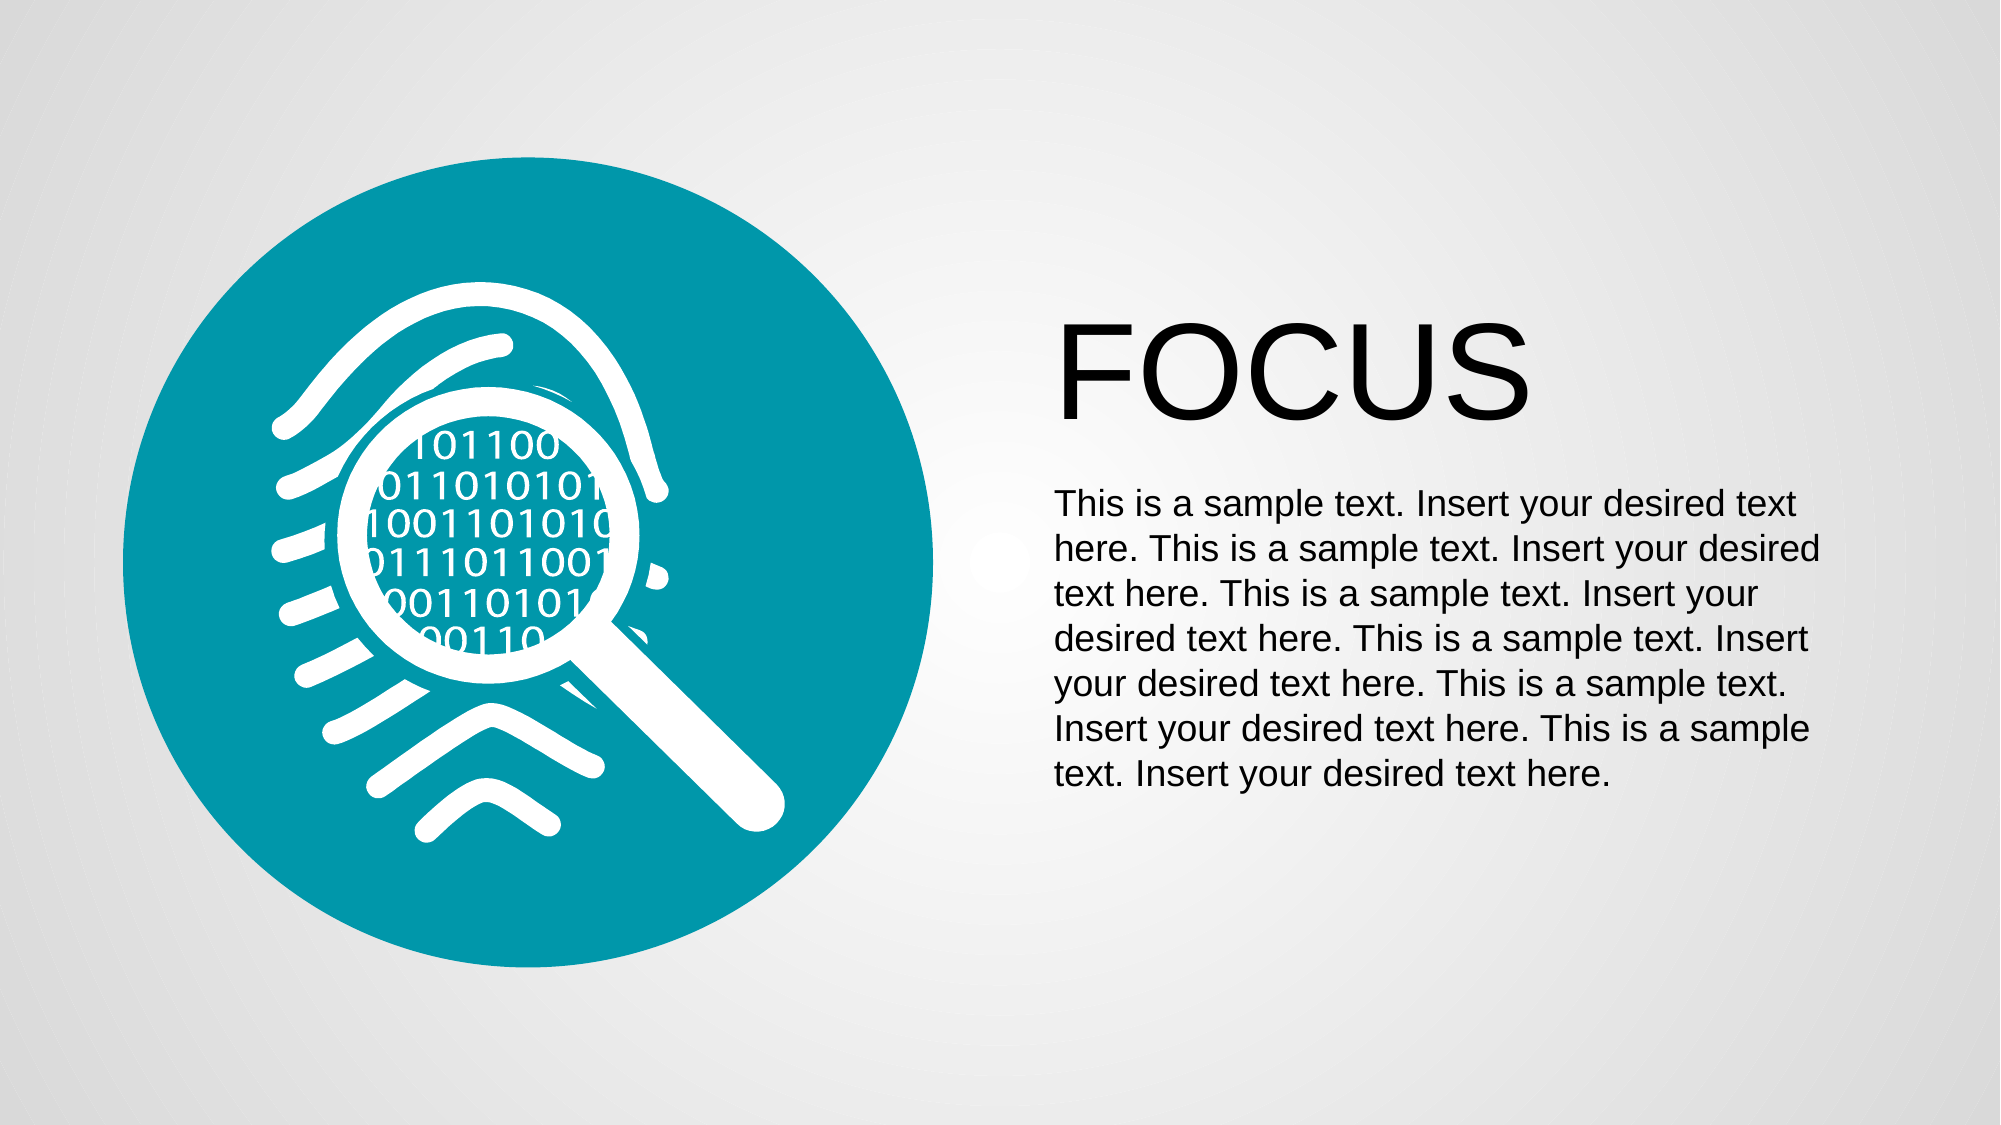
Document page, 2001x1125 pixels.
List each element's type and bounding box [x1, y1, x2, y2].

text_box [122, 157, 934, 968]
text_box [1038, 274, 1895, 851]
